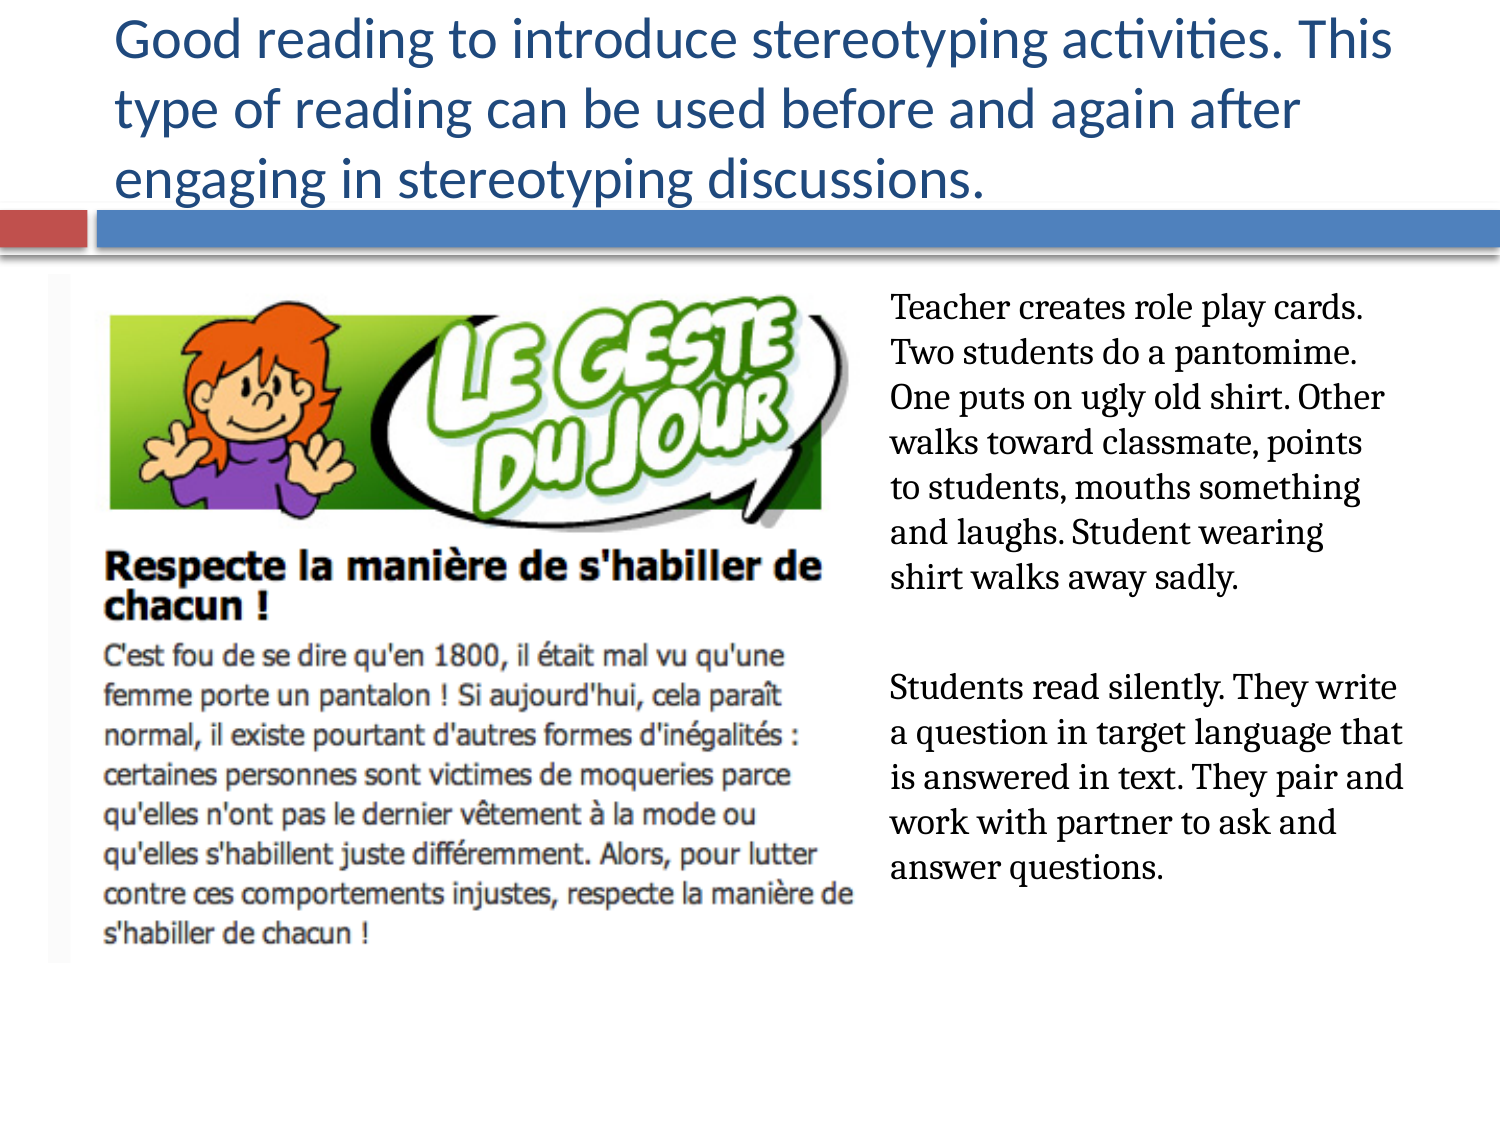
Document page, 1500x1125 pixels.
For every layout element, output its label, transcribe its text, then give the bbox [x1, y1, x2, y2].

title Good reading to introduce stereotyping activities. This type of reading can be used before and again after engaging in stereotyping discussions. [99, 58, 1438, 222]
text_box Teacher creates role play cards. Two students do a pantomime. One puts on ugly old shirt. Other walks toward classmate, points to students, mouths something and laughs. Student wearing shirt walks away sadly. [876, 274, 1412, 605]
text_box Students read silently. They write a question in target language that is answered in text. They pair and work with partner to ask and answer questions. [881, 609, 1438, 895]
picture [48, 274, 876, 963]
